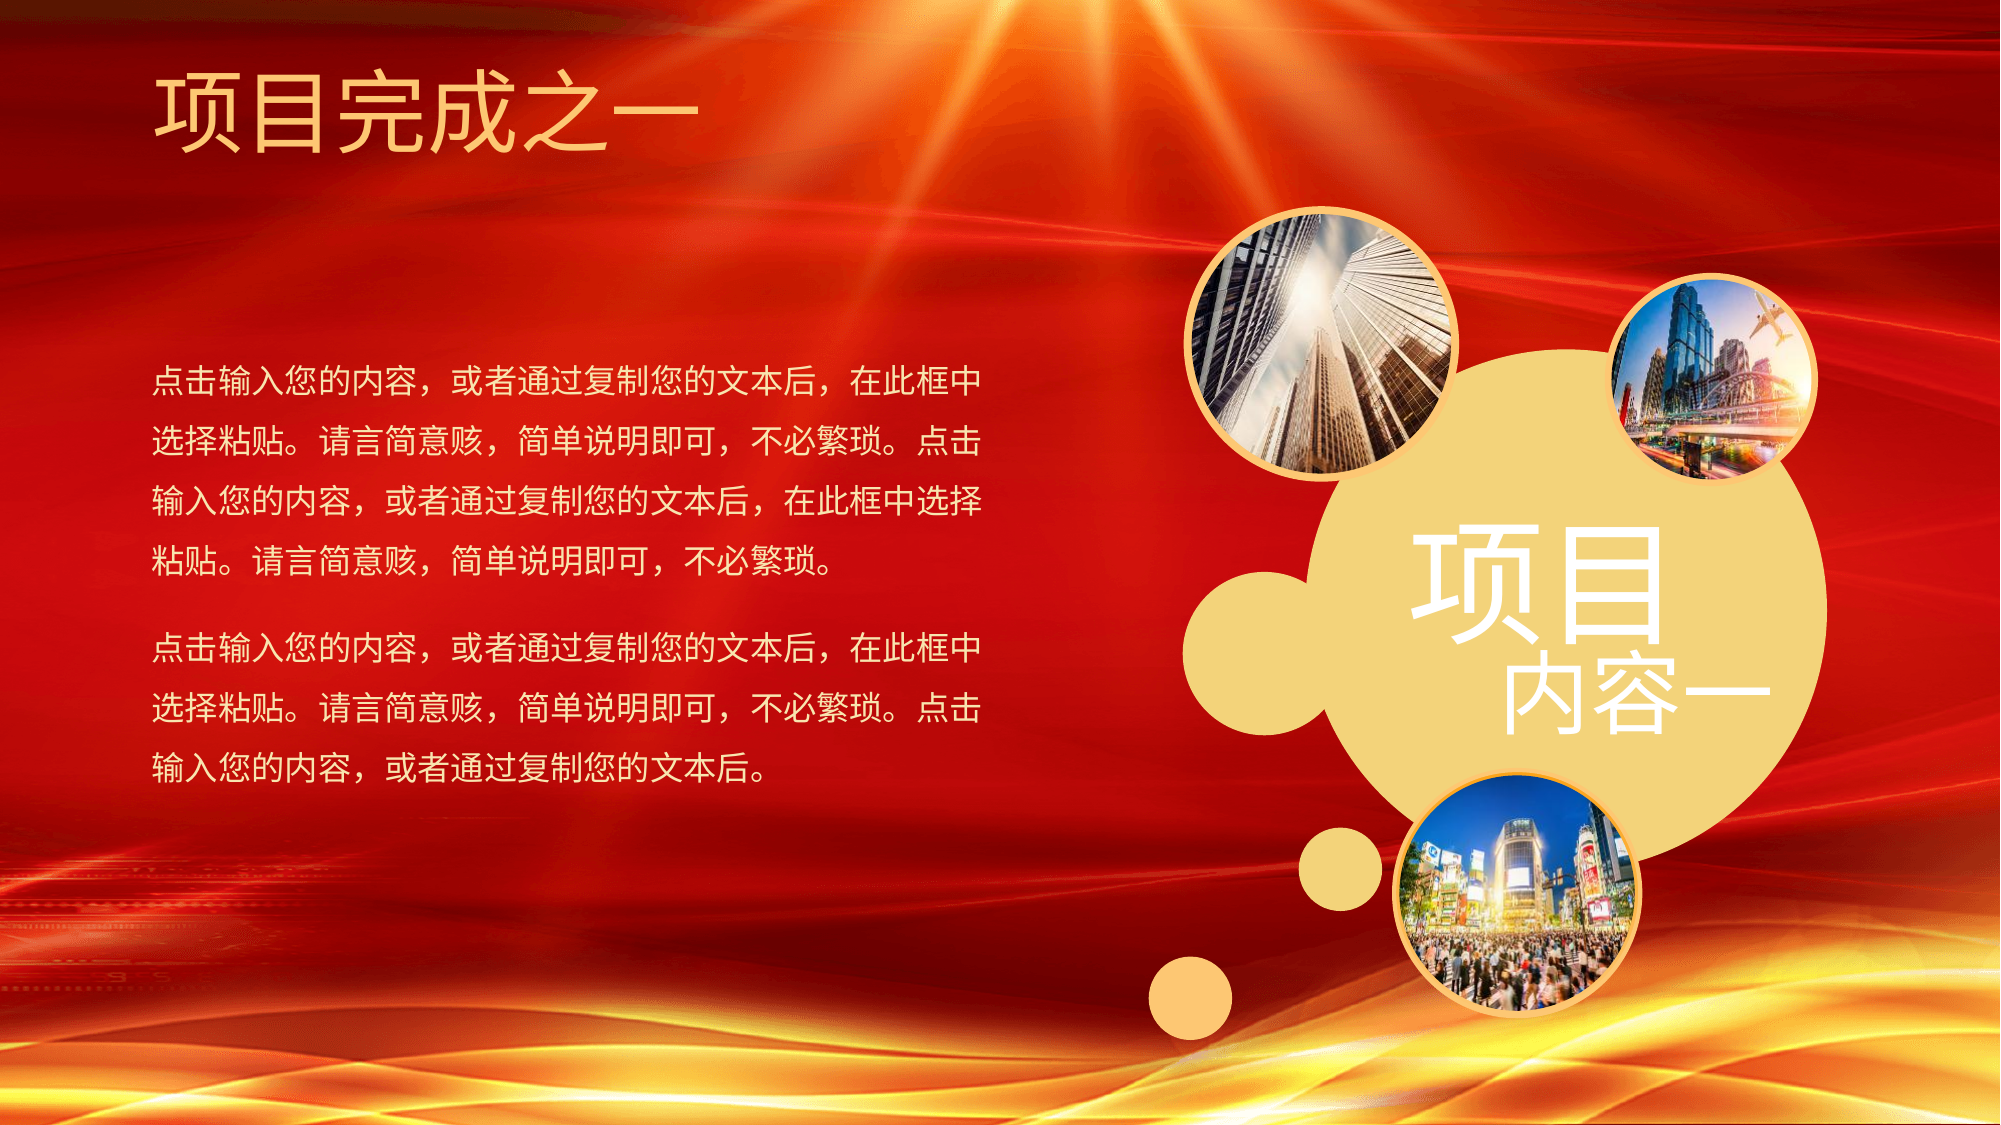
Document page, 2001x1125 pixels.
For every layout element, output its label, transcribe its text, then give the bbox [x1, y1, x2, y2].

picture [0, 0, 2000, 1125]
title 项目完成之一 [137, 59, 1863, 278]
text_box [1394, 769, 1641, 1017]
text_box [1182, 571, 1307, 736]
text_box [1298, 844, 1383, 912]
text_box [1615, 279, 1808, 351]
text_box [1185, 208, 1458, 479]
text_box 点击输入您的内容，或者通过复制您的文本后，在此框中选择粘贴。请言简意赅，简单说明即可，不必繁琐。点击输入您的内容，或者通过复制您的文本后。 [136, 599, 1013, 795]
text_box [1307, 351, 1825, 870]
text_box [1148, 956, 1233, 1041]
text_box 点击输入您的内容，或者通过复制您的文本后，在此框中选择粘贴。请言简意赅，简单说明即可，不必繁琐。点击输入您的内容，或者通过复制您的文本后，在此框中选择粘贴。请言简意赅，简单说明即可，不必繁琐。 [136, 332, 1013, 588]
text_box [1191, 214, 1452, 473]
text_box [1610, 274, 1812, 351]
